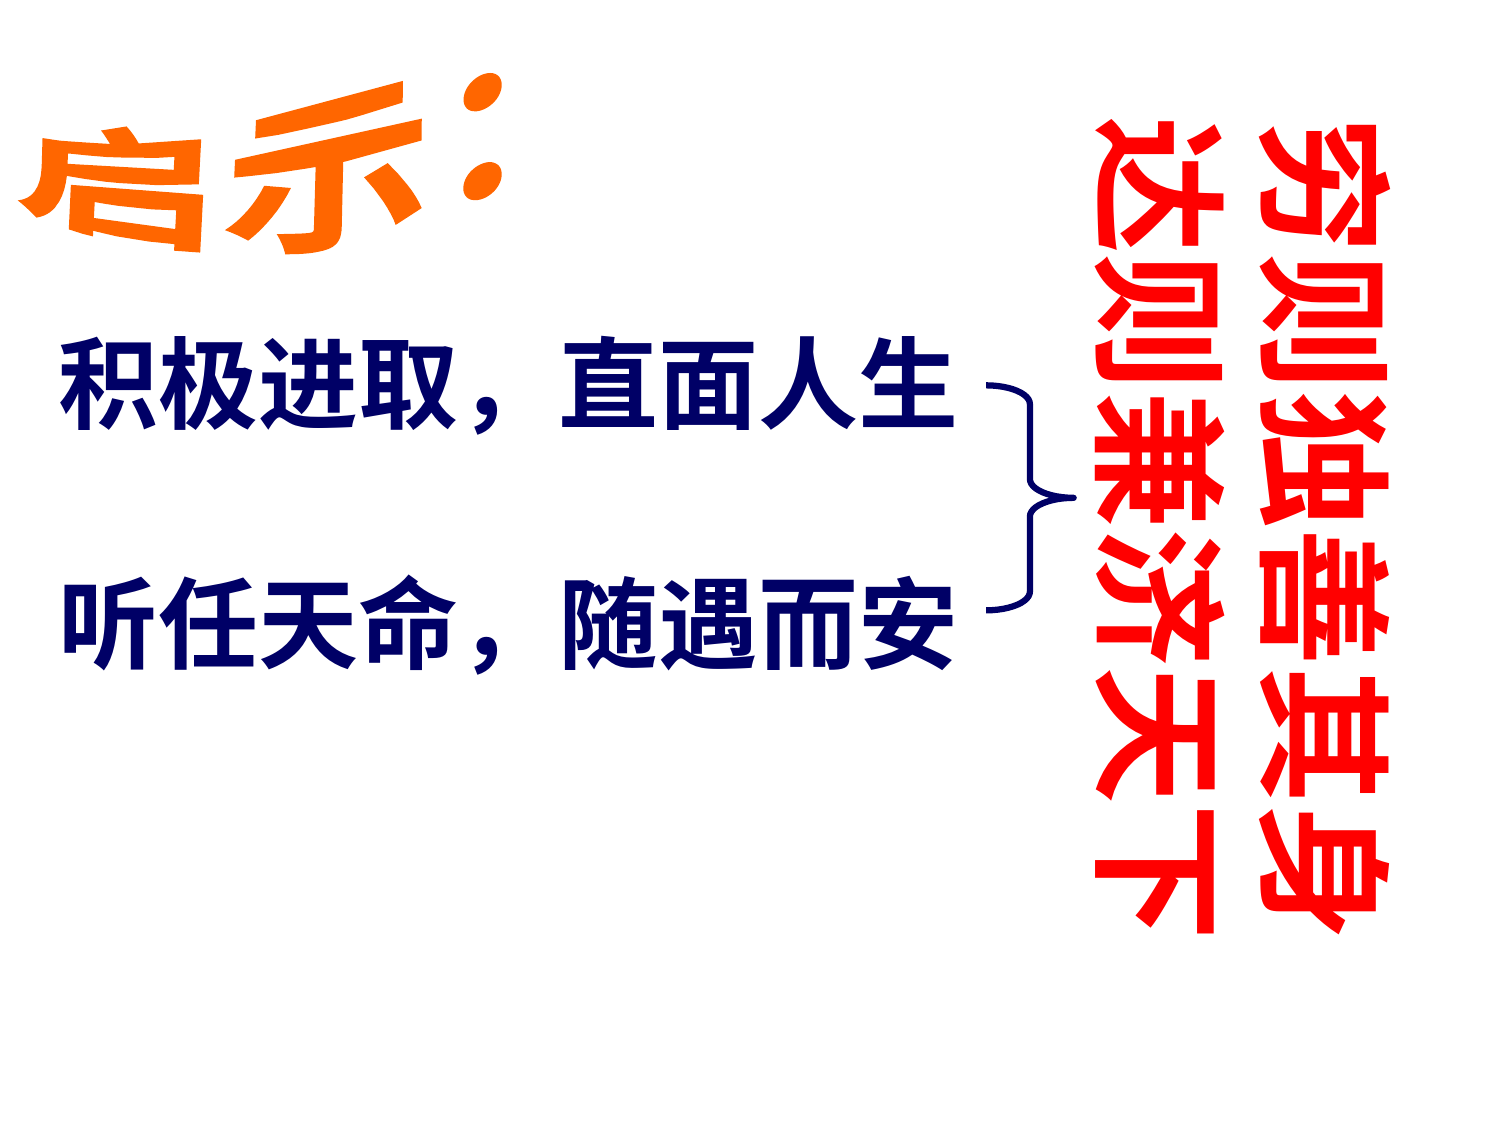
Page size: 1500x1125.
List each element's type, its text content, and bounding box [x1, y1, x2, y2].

text_box 穷则独善其身 达则兼济天下 [1057, 101, 1418, 930]
text_box [986, 385, 1057, 611]
text_box 积极进取，直面人生 听任天命，随遇而安 [43, 314, 974, 689]
